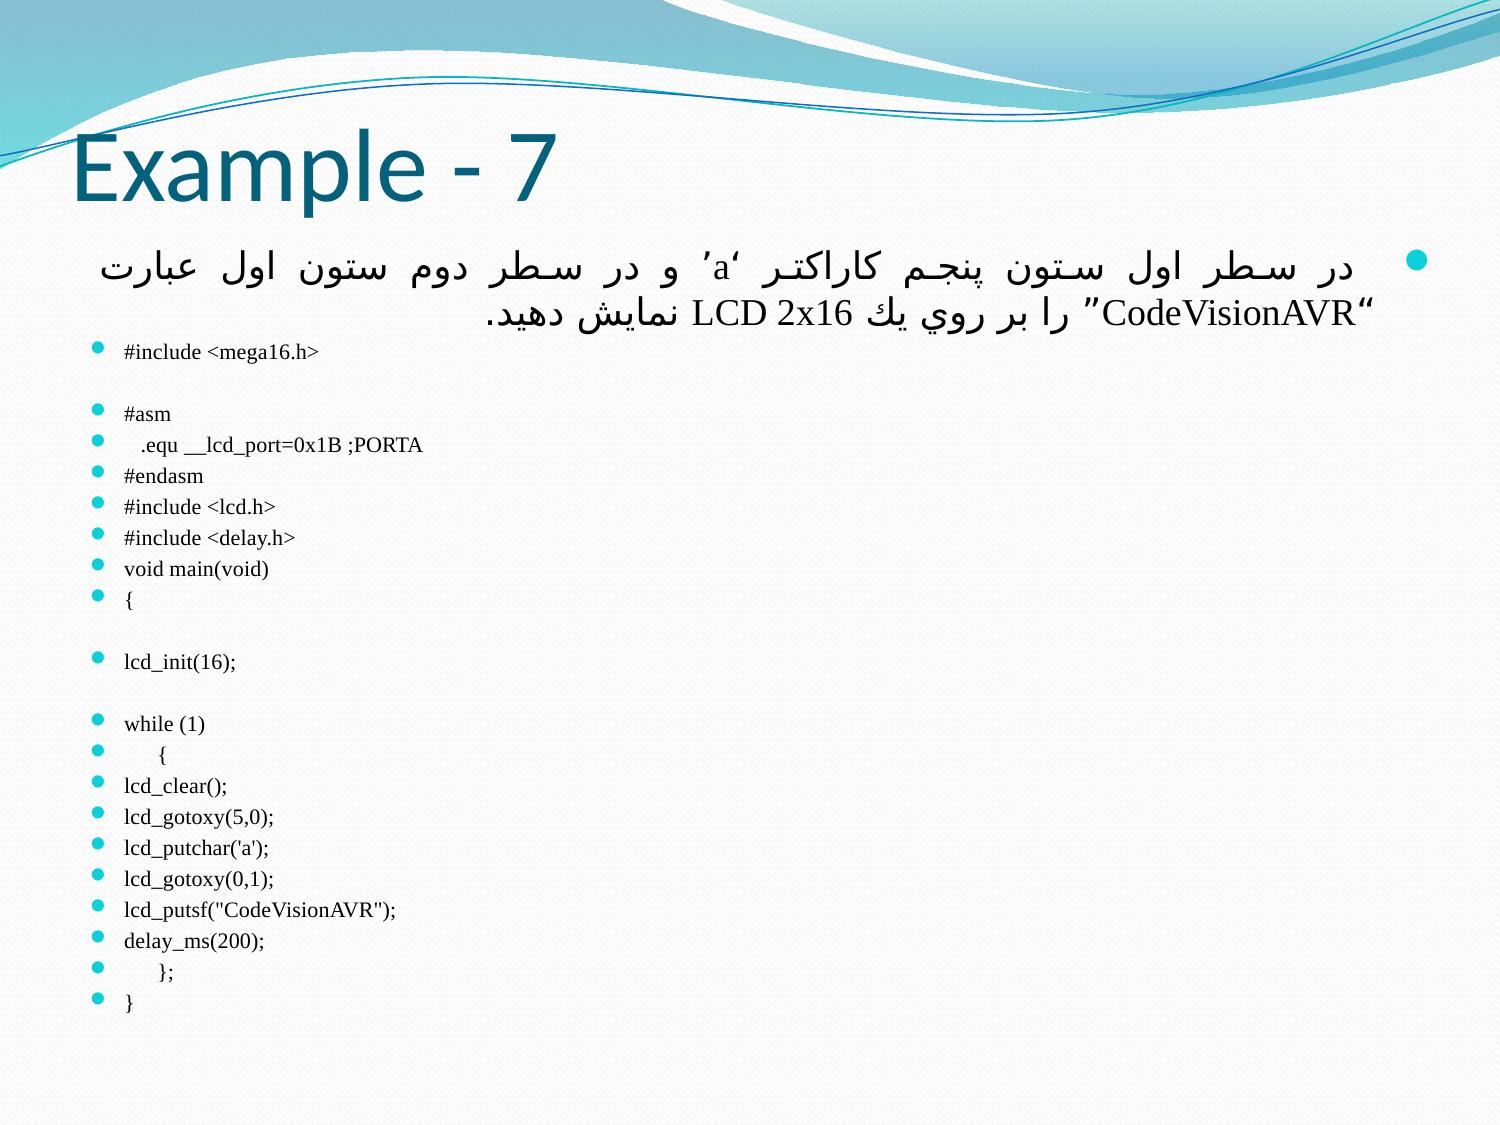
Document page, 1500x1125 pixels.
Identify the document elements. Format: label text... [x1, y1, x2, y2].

list در سطر اول ستون پنجم كاراكتر ‘a’ و در سطر دوم ستون اول عبارت “CodeVisionAVR” را بر روي يك LCD 2x16 نمايش دهيد. #include <mega16.h> #asm .equ __lcd_port=0x1B ;PORTA #endasm #include <lcd.h> #include <delay.h> void main(void) { lcd_init(16); while (1) { lcd_clear(); lcd_gotoxy(5,0); lcd_putchar('a'); lcd_gotoxy(0,1); lcd_putsf("CodeVisionAVR"); delay_ms(200); }; } [75, 234, 1425, 1038]
title Example - 7 [70, 35, 1421, 223]
